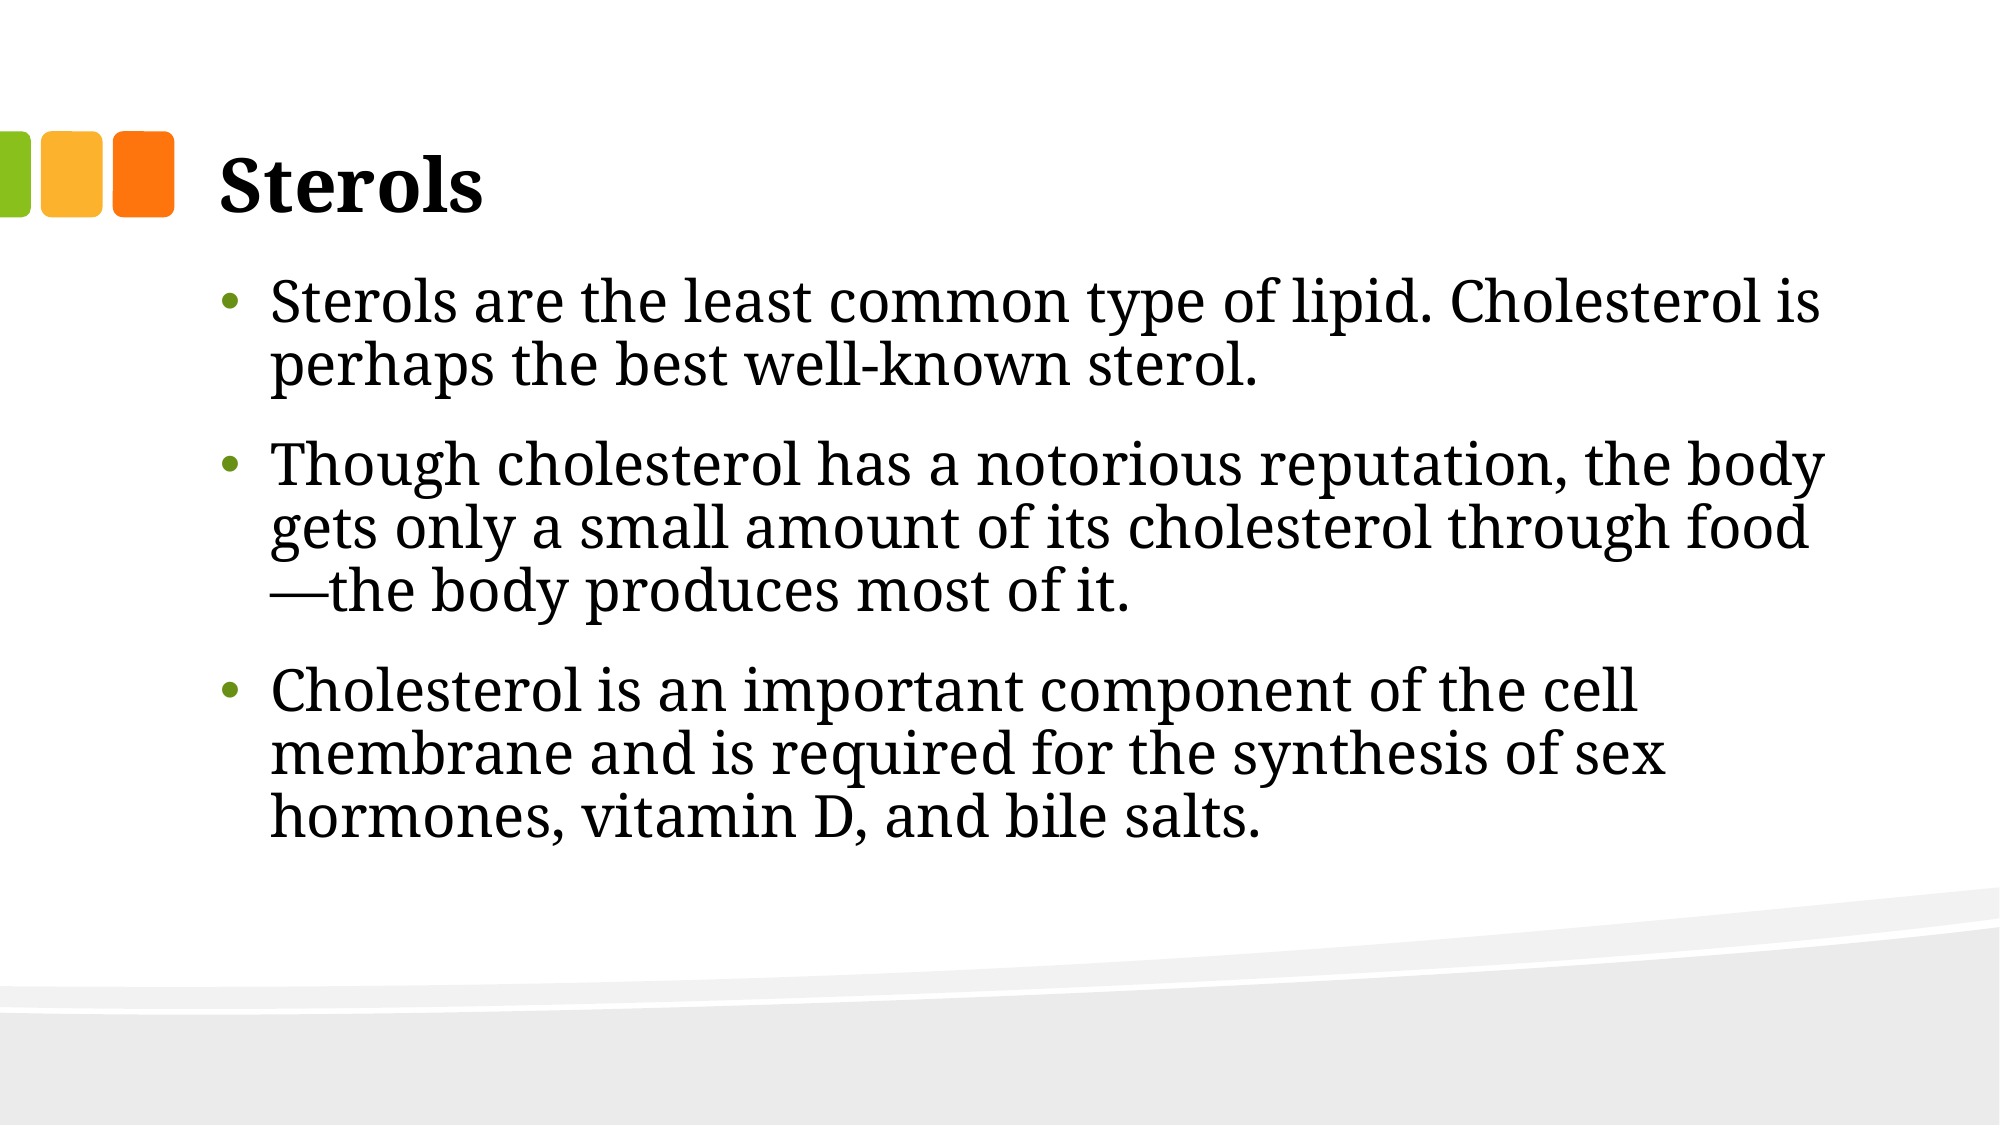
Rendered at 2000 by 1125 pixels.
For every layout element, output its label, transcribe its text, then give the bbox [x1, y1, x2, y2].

list Sterols are the least common type of lipid. Cholesterol is perhaps the best well-known sterol. Though cholesterol has a notorious reputation, the body gets only a small amount of its cholesterol through food—the body produces most of it. Cholesterol is an important component of the cell membrane and is required for the synthesis of sex hormones, vitamin D, and bile salts. [199, 262, 1863, 1075]
title Sterols [199, 24, 1800, 238]
